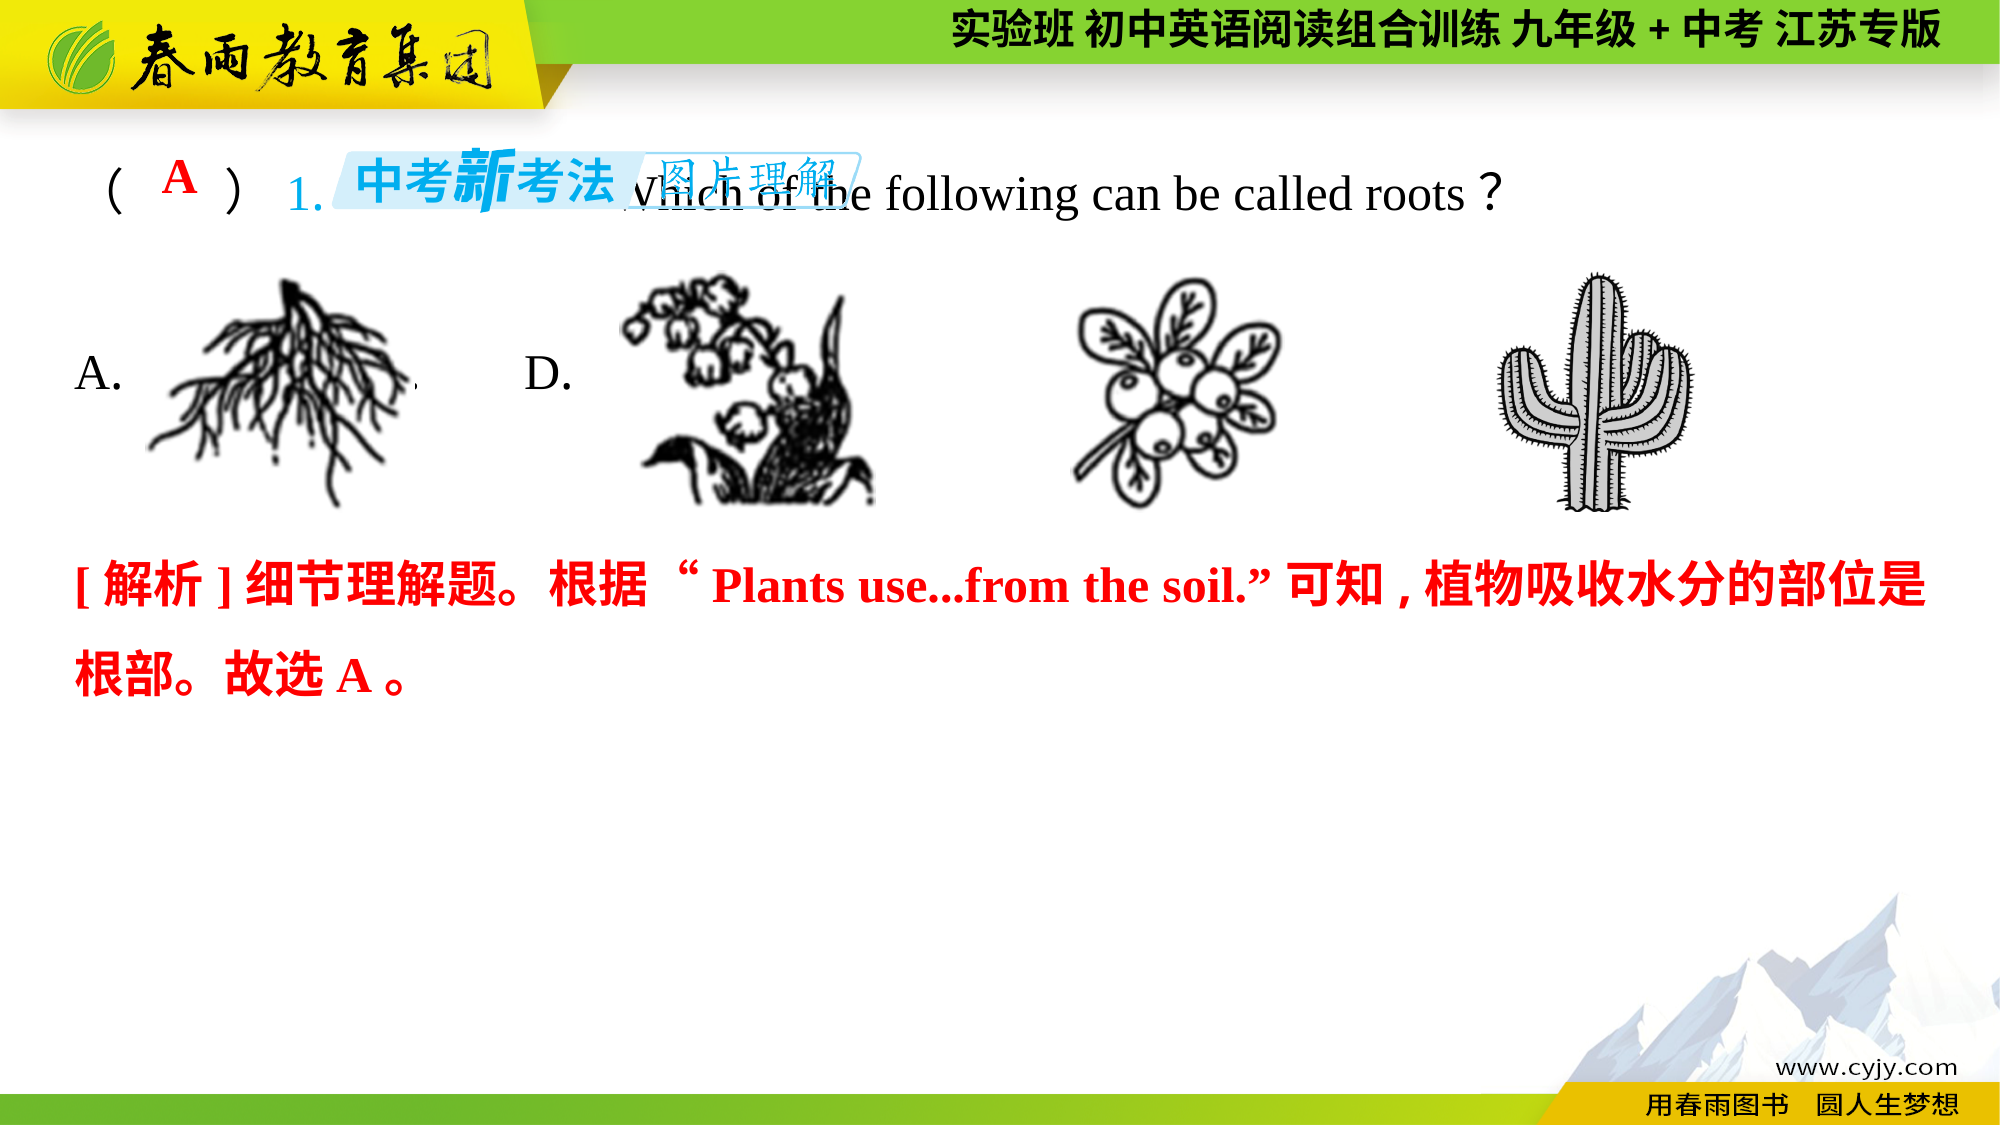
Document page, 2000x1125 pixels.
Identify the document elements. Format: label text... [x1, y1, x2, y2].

list （ ）1. Which of the following can be called roots？ A. B. C. D. [59, 122, 1944, 411]
picture [0, 0, 2000, 1125]
text_box A [146, 136, 213, 211]
text_box [解析]细节理解题。根据“Plants use...from the soil.”可知,植物吸收水分的部位是根部。故选A。 [59, 515, 1944, 711]
